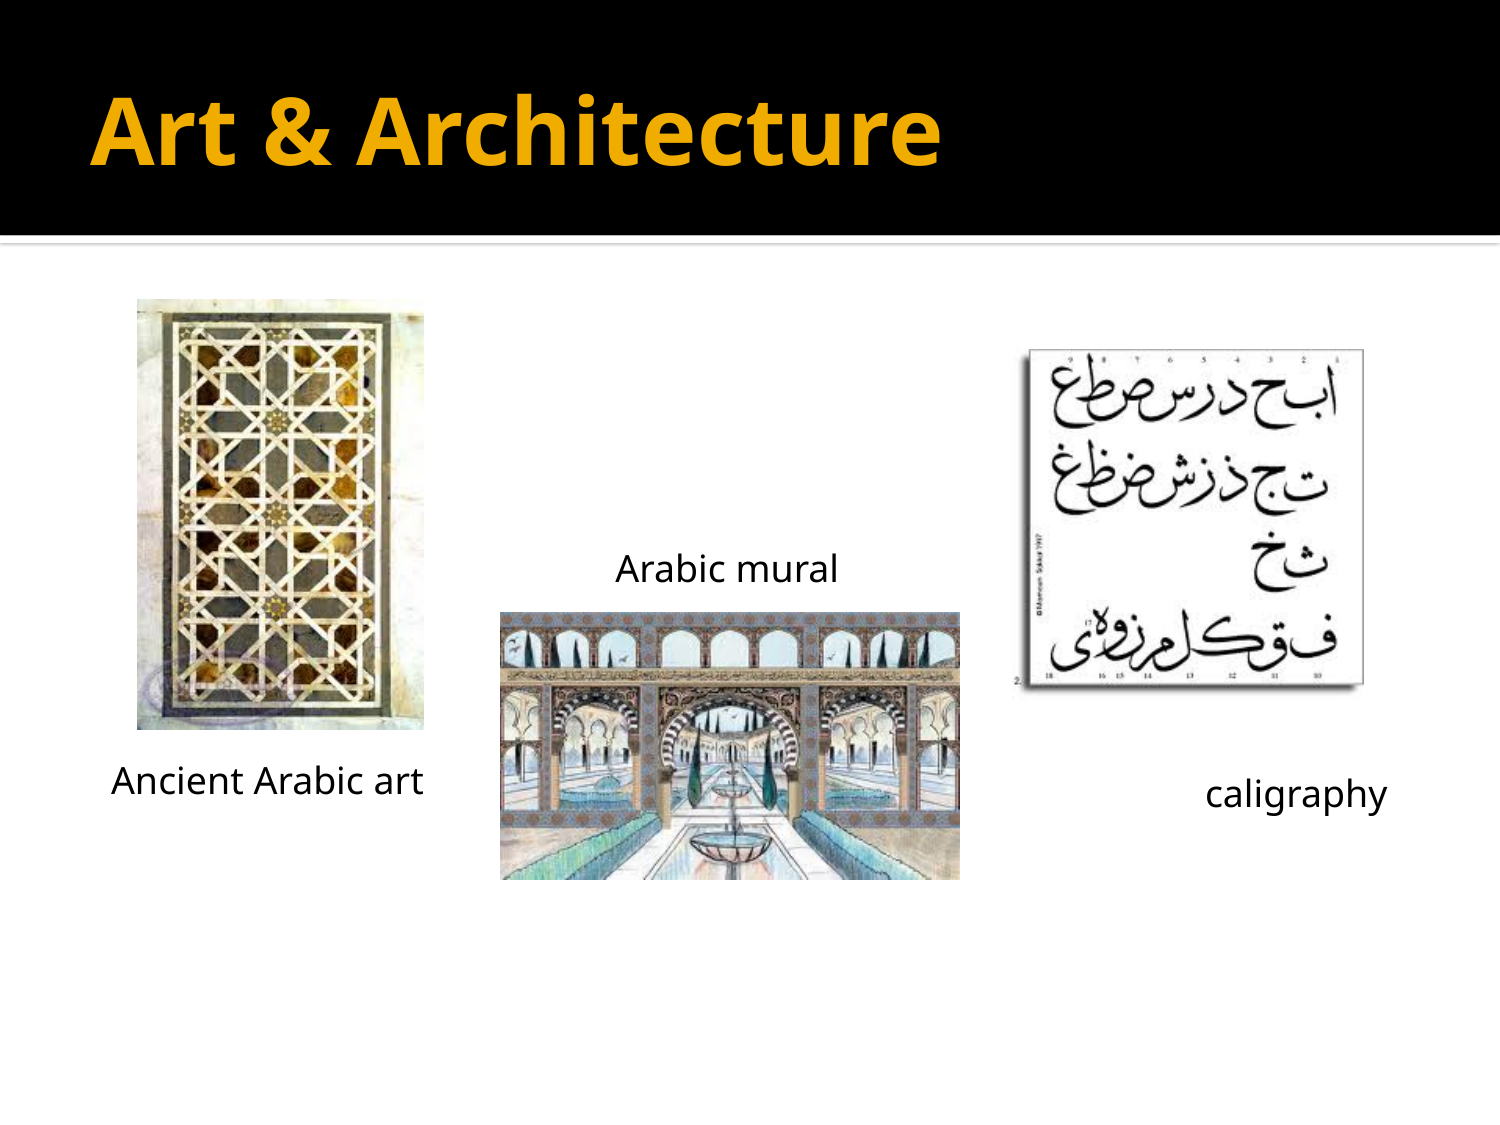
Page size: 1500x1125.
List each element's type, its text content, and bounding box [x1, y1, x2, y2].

text_box caligraphy [1190, 762, 1403, 823]
title Art & Architecture [75, 25, 1425, 231]
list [1012, 349, 1365, 702]
text_box Arabic mural [600, 537, 855, 598]
picture [137, 299, 424, 730]
text_box Ancient Arabic art [96, 749, 439, 810]
picture [499, 612, 960, 880]
